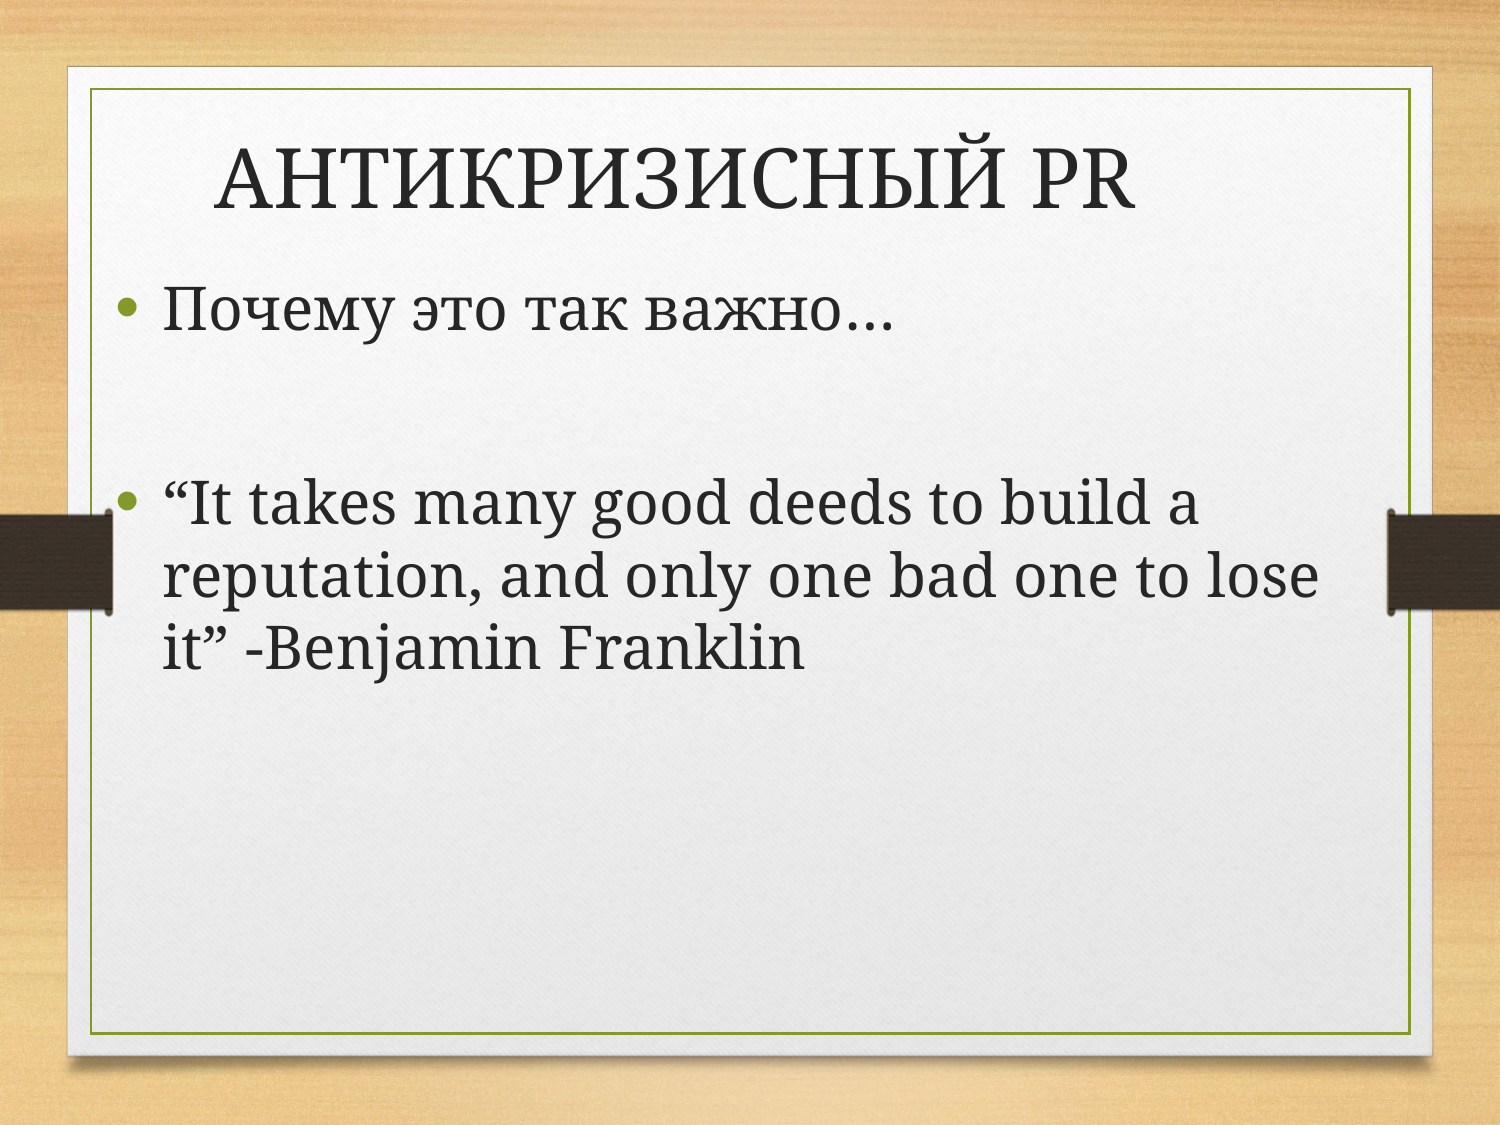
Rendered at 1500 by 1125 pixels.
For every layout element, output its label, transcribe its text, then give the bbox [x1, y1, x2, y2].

picture [0, 0, 1500, 1125]
list Почему это так важно… “It takes many good deeds to build a reputation, and only one bad one to lose it” -Benjamin Franklin [100, 262, 1350, 1006]
title АНТИКРИЗИСНЫЙ PR [0, 45, 1350, 233]
